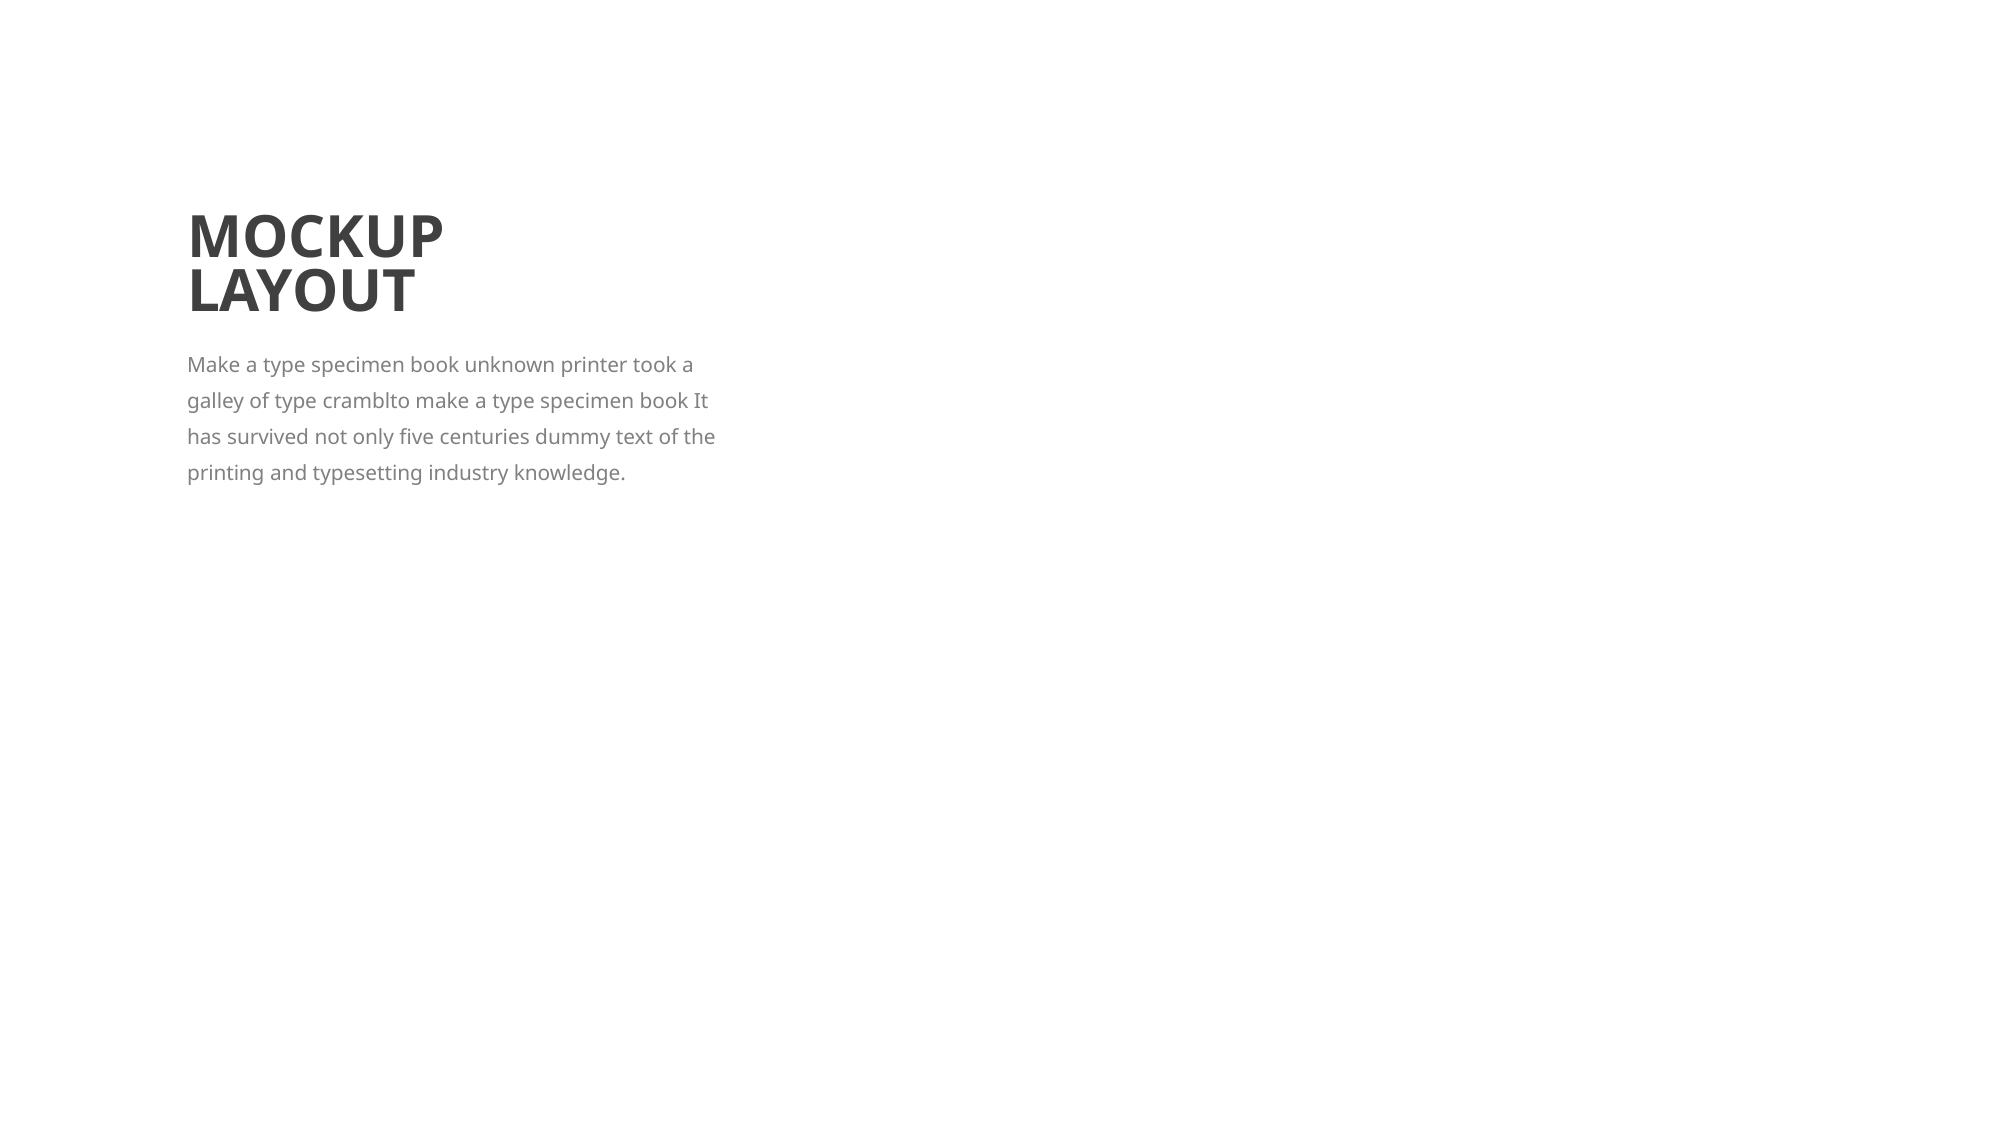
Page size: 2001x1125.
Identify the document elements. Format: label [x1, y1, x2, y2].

picture [90, 97, 1909, 1028]
